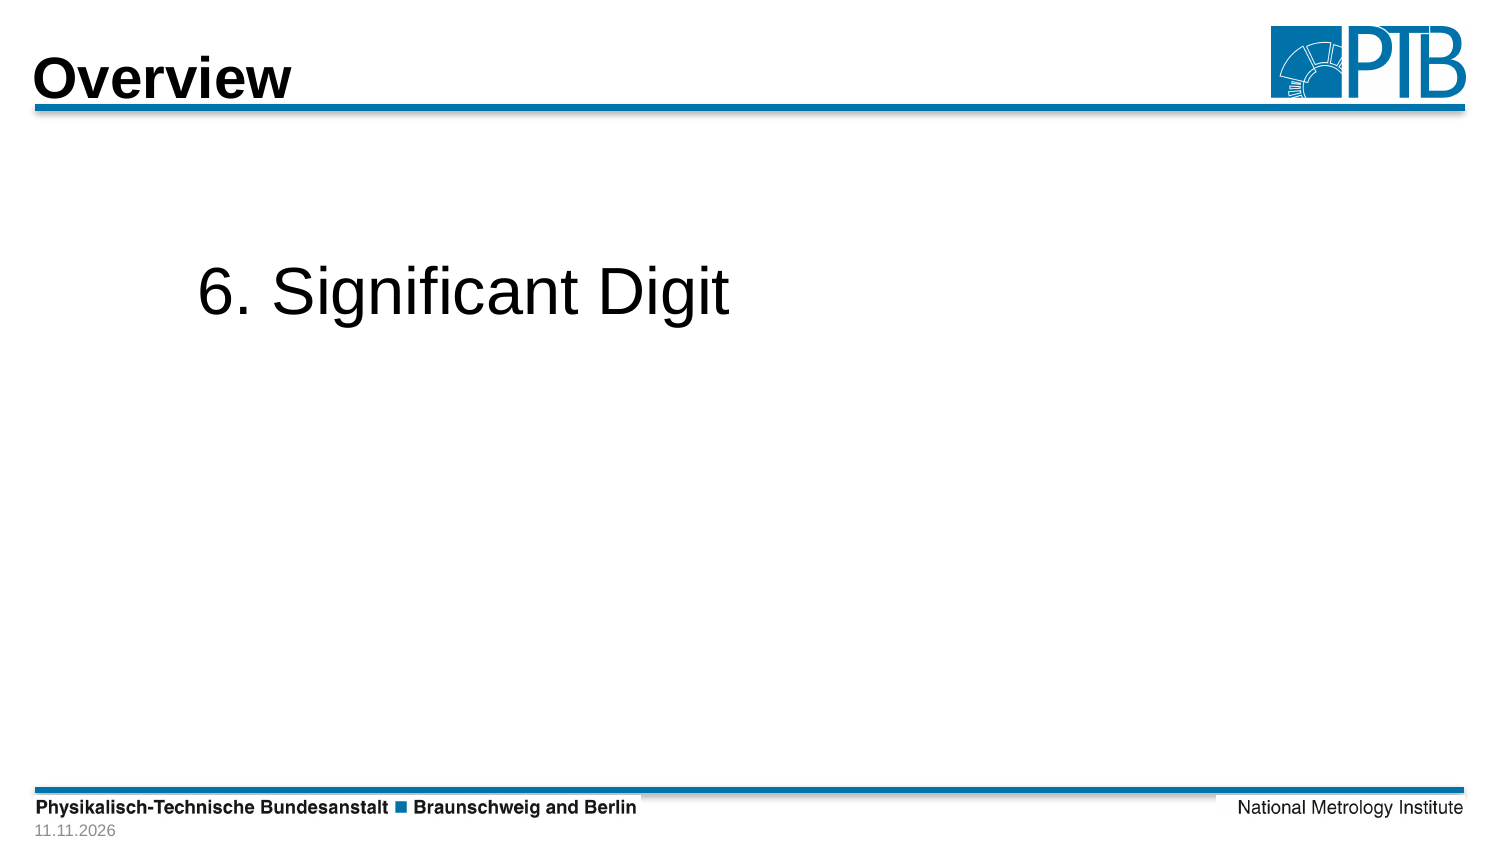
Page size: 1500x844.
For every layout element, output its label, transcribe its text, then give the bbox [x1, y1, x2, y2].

picture [1459, 26, 1467, 75]
list 6. Significant Digit [183, 239, 1388, 422]
picture [1459, 80, 1467, 98]
picture [1216, 795, 1465, 819]
title Overview [17, 26, 1459, 123]
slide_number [19, 815, 669, 844]
picture [33, 795, 641, 815]
